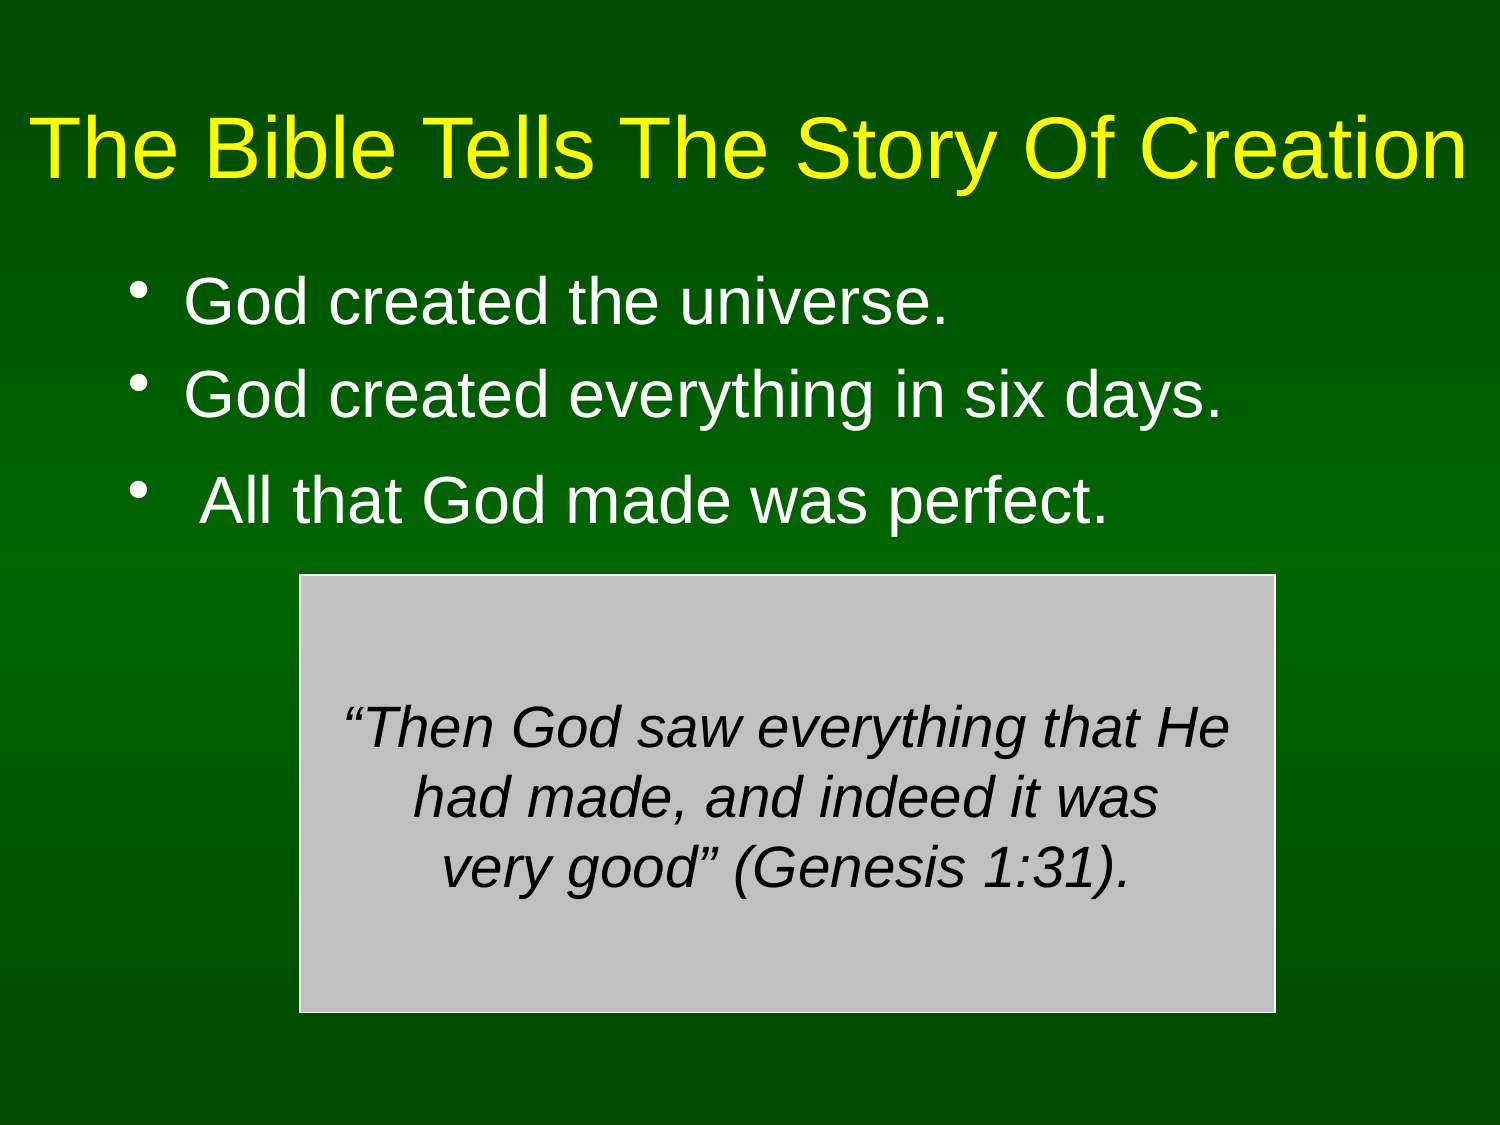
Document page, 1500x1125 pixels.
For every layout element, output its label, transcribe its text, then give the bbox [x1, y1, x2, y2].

text_box “Then God saw everything that He had made, and indeed it was very good” (Genesis 1:31). [299, 574, 1275, 1013]
text_box All that God made was perfect. [112, 449, 1225, 545]
list God created the universe. God created everything in six days. [112, 249, 1388, 450]
title The Bible Tells The Story Of Creation [0, 50, 1500, 238]
